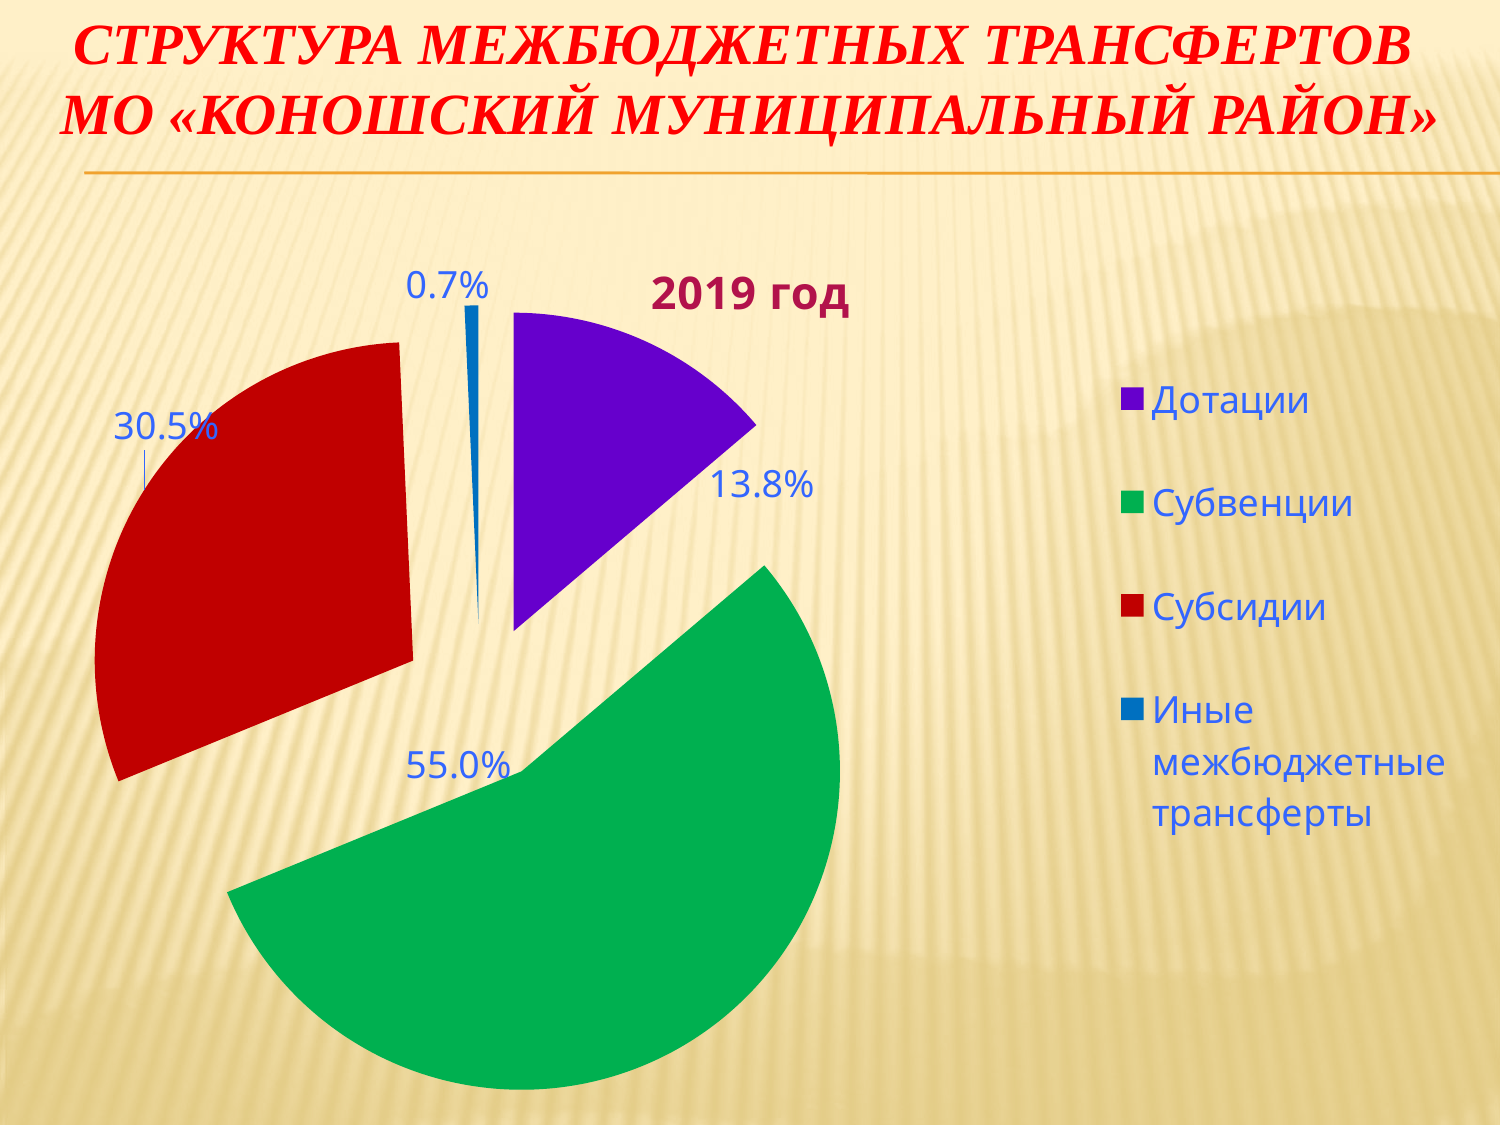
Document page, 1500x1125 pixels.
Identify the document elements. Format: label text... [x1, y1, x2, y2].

title СТРУКТУРА МЕЖБЮДЖЕТНЫХ ТРАНСФЕРТОВ МО «КОНОШСКИЙ МУНИЦИПАЛЬНЫЙ РАЙОН» [0, 23, 1500, 200]
chart [0, 222, 1500, 1102]
